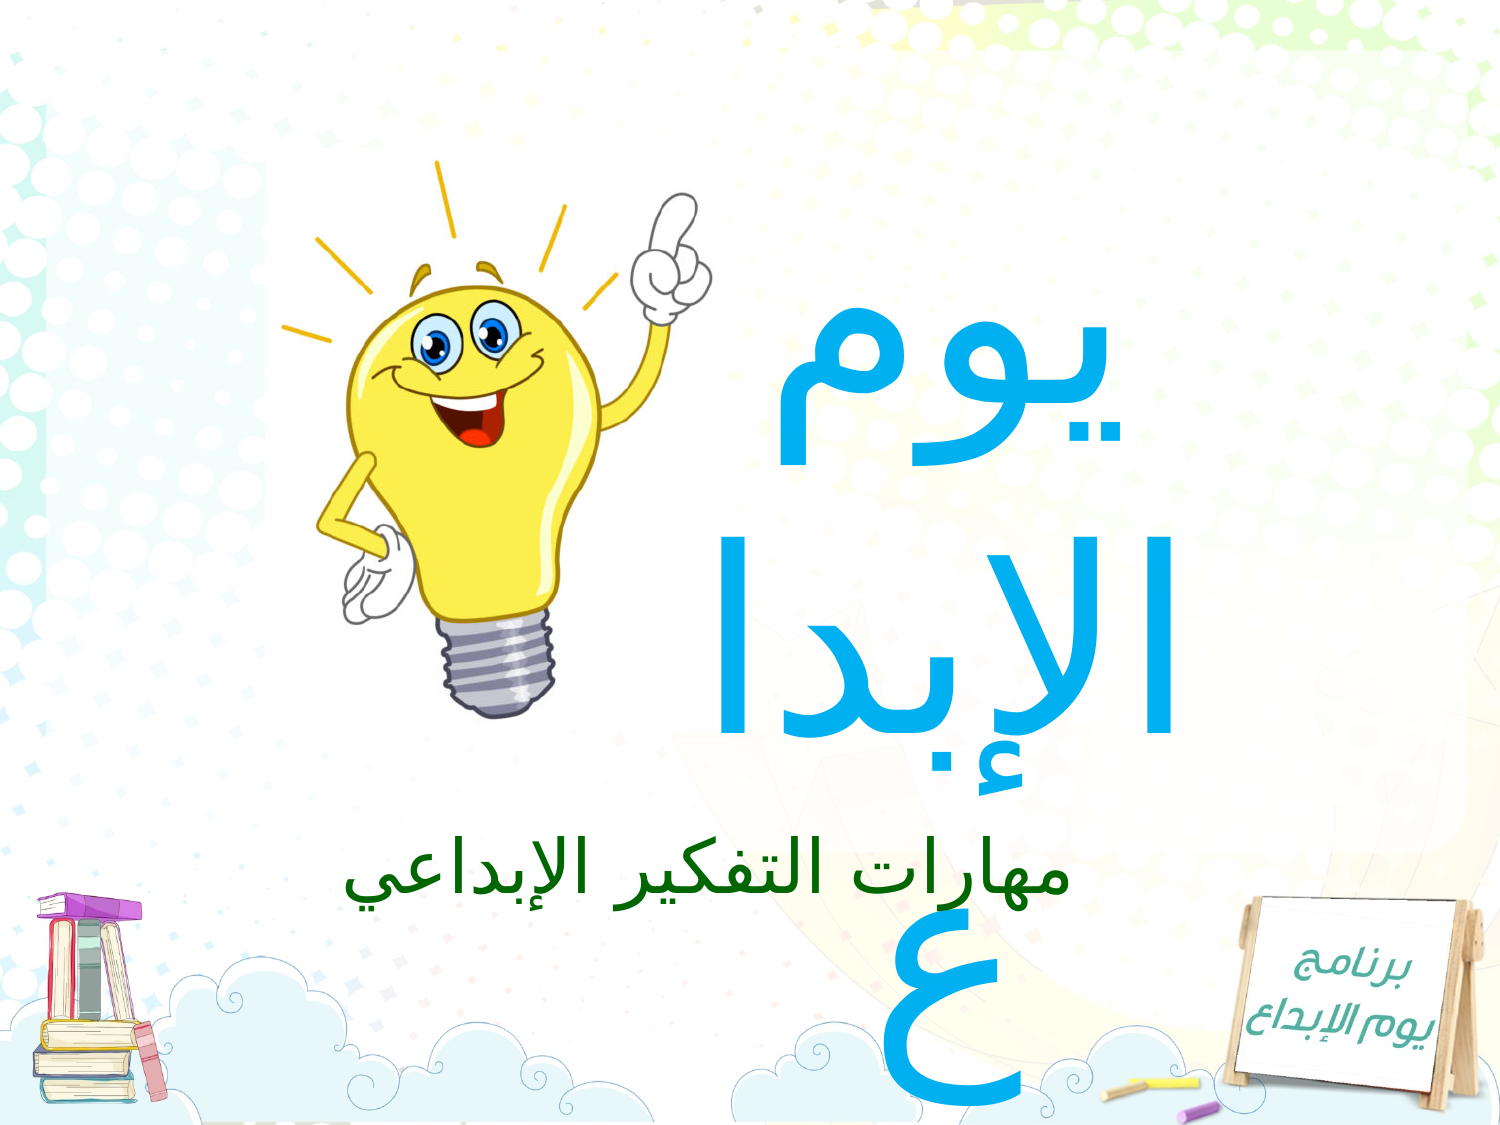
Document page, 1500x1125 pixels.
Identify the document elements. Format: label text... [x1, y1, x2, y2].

picture [0, 0, 1500, 1125]
text_box مهارات التفكير الإبداعي [312, 810, 1104, 998]
text_box يوم الإبداع [620, 137, 1274, 823]
